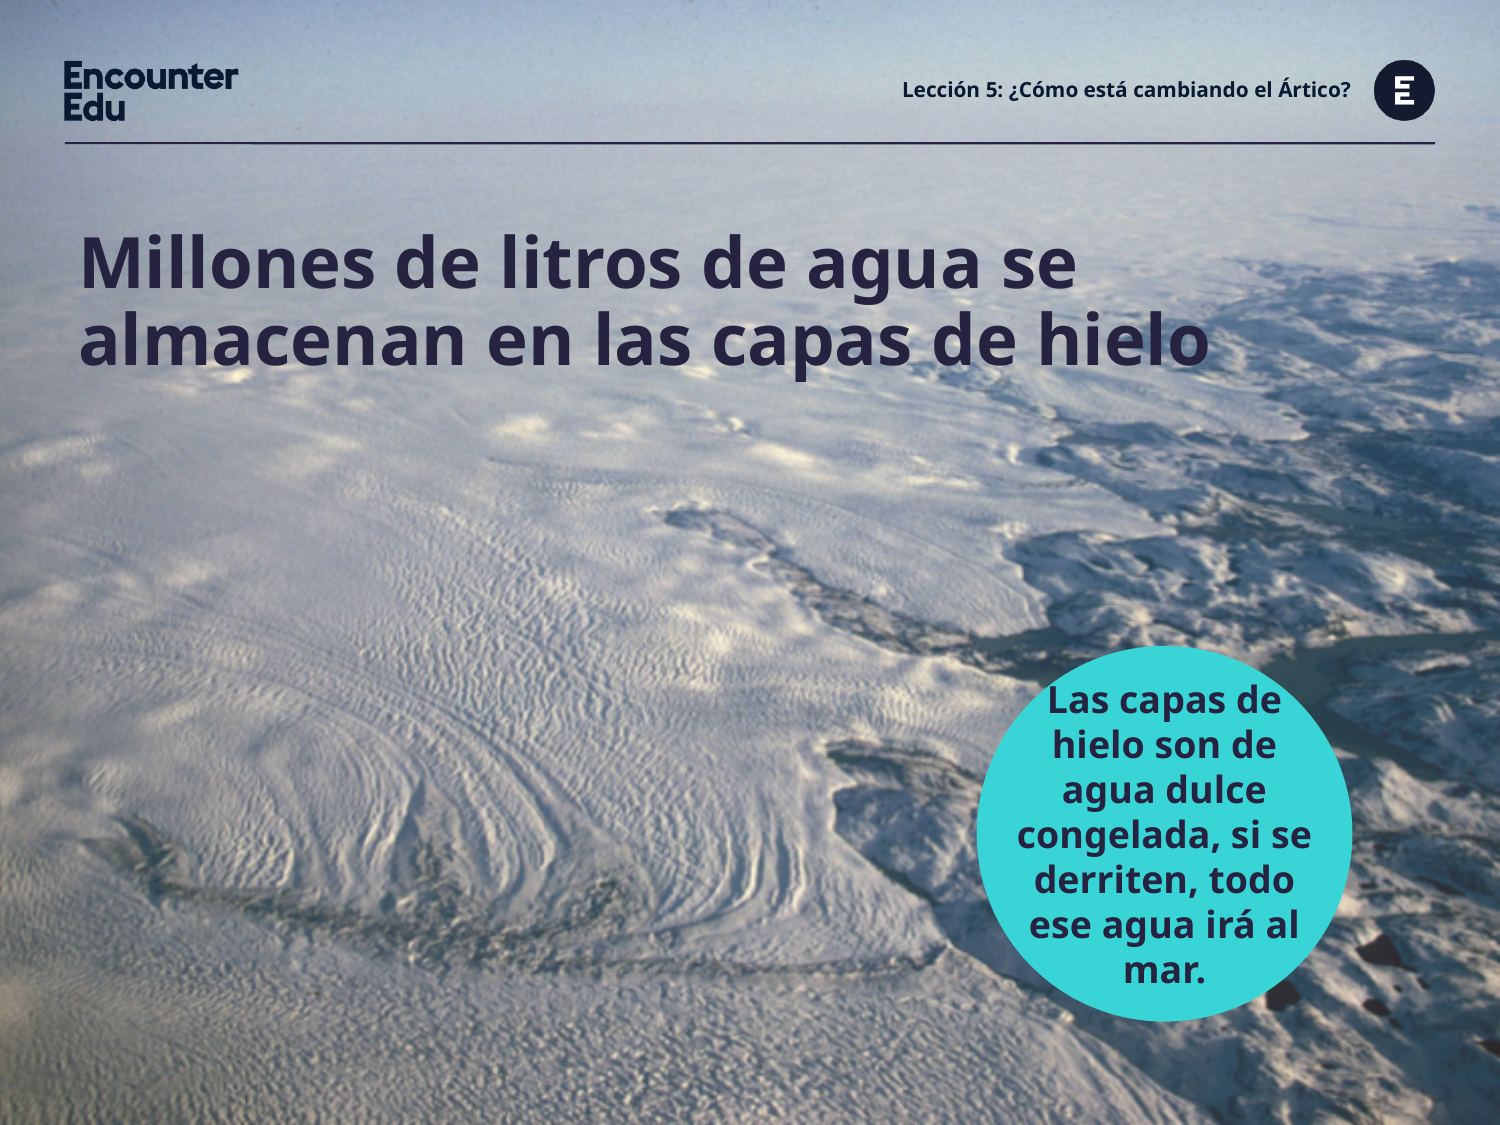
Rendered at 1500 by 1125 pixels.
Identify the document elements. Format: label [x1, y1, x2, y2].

picture [0, 0, 1500, 1125]
text_box [976, 645, 1353, 1022]
